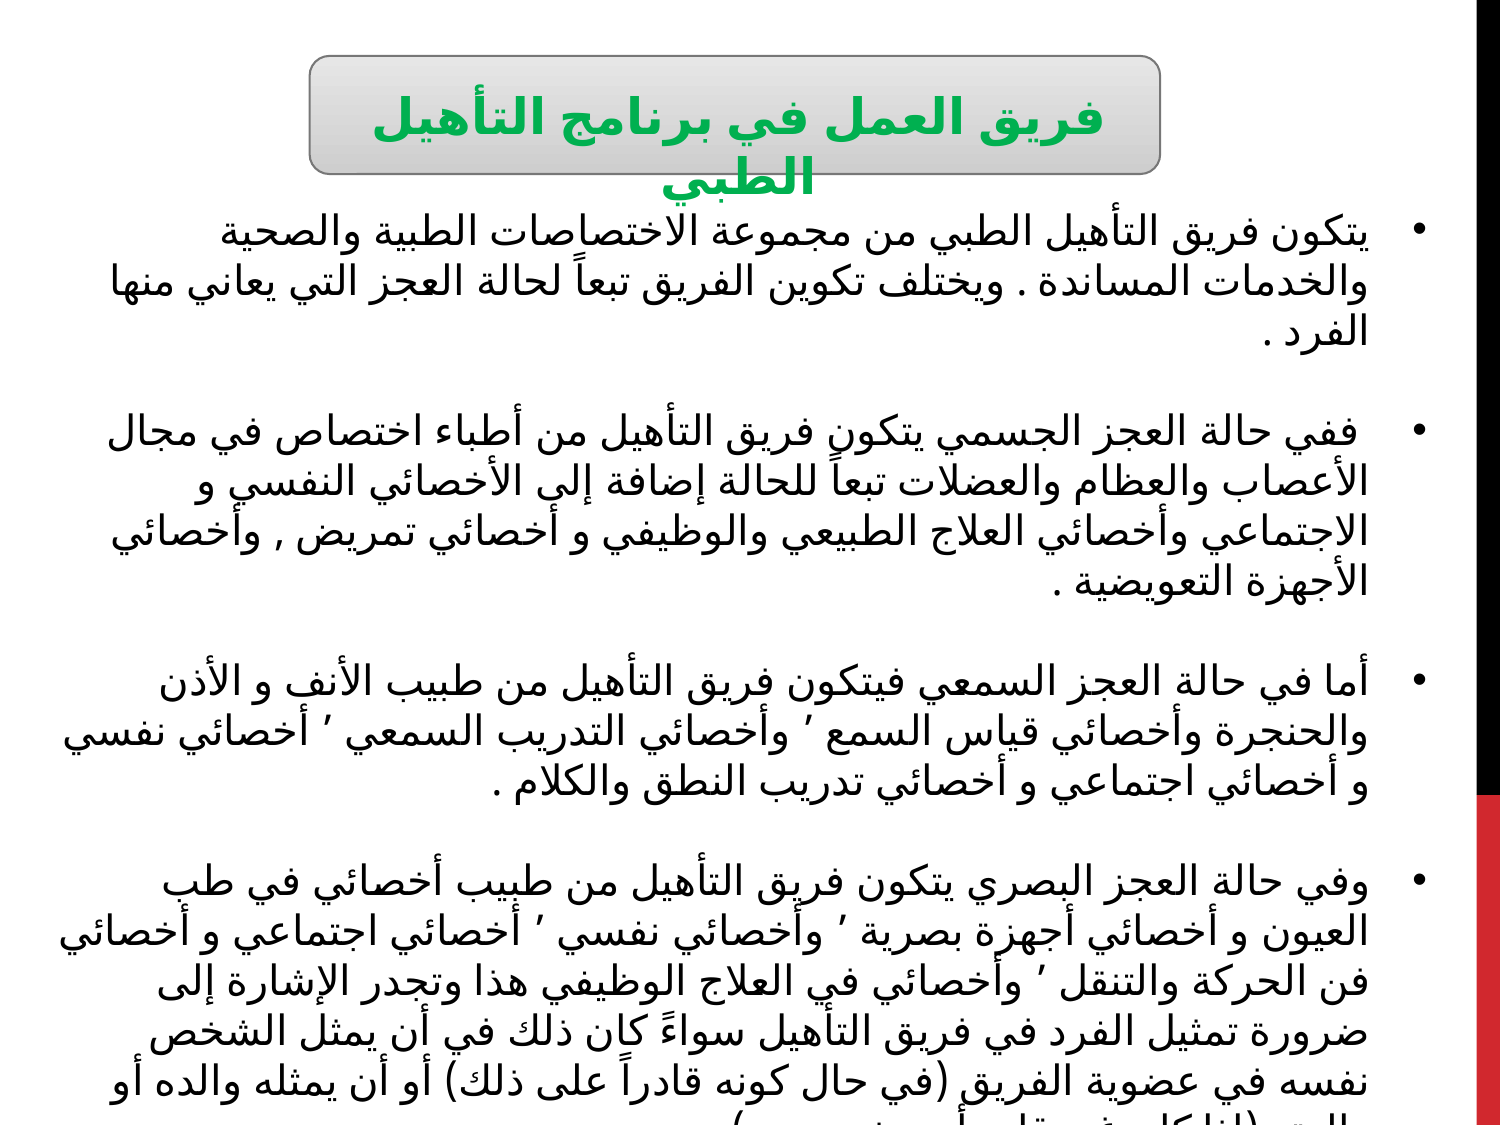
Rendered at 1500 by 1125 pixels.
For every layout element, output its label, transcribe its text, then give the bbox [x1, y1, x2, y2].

text_box فريق العمل في برنامج التأهيل الطبي [354, 77, 1123, 212]
text_box يتكون فريق التأهيل الطبي من مجموعة الاختصاصات الطبية والصحية والخدمات المساندة . ويختلف تكوين الفريق تبعاً لحالة العجز التي يعاني منها الفرد . ففي حالة العجز الجسمي يتكون فريق التأهيل من أطباء اختصاص في مجال الأعصاب والعظام والعضلات تبعاً للحالة إضافة إلى الأخصائي النفسي و الاجتماعي وأخصائي العلاج الطبيعي والوظيفي و أخصائي تمريض , وأخصائي الأجهزة التعويضية . أما في حالة العجز السمعي فيتكون فريق التأهيل من طبيب الأنف و الأذن والحنجرة وأخصائي قياس السمع ’ وأخصائي التدريب السمعي ’ أخصائي نفسي و أخصائي اجتماعي و أخصائي تدريب النطق والكلام . وفي حالة العجز البصري يتكون فريق التأهيل من طبيب أخصائي في طب العيون و أخصائي أجهزة بصرية ’ وأخصائي نفسي ’ أخصائي اجتماعي و أخصائي فن الحركة والتنقل ’ وأخصائي في العلاج الوظيفي هذا وتجدر الإشارة إلى ضرورة تمثيل الفرد في فريق التأهيل سواءً كان ذلك في أن يمثل الشخص نفسه في عضوية الفريق (في حال كونه قادراً على ذلك) أو أن يمثله والده أو والدته (إذا كان غير قادر أو صغير سن ) . [35, 196, 1442, 1125]
text_box [308, 54, 1162, 176]
